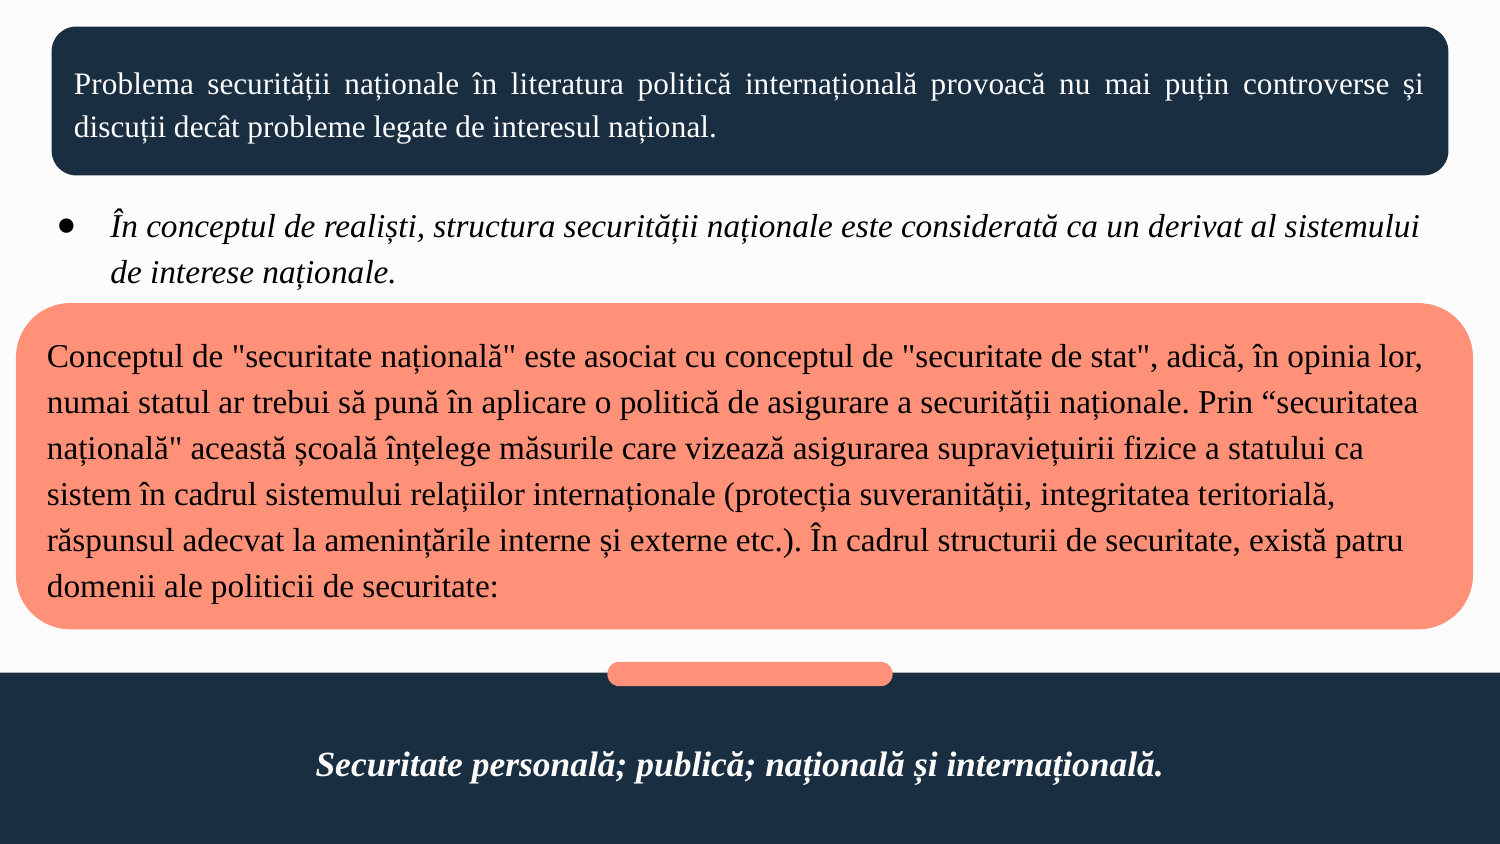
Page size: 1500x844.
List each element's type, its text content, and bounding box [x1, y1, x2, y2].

text_box Securitate personală; publică; națională și internațională. [256, 719, 1233, 799]
text_box Conceptul de "securitate națională" este asociat cu conceptul de "securitate de stat", adică, în opinia lor, numai statul ar trebui să pună în aplicare o politică de asigurare a securității naționale. Prin “securitatea națională" această școală înțelege măsurile care vizează asigurarea supraviețuirii fizice a statului ca sistem în cadrul sistemului relațiilor internaționale (protecția suveranității, integritatea teritorială, răspunsul adecvat la amenințările interne și externe etc.). În cadrul structurii de securitate, există patru domenii ale politicii de securitate: [15, 303, 1474, 630]
text_box În conceptul de realiști, structura securității naționale este considerată ca un derivat al sistemului de interese naționale. [20, 183, 1469, 306]
text_box Problema securității naționale în literatura politică internațională provoacă nu mai puțin controverse și discuții decât probleme legate de interesul național. [51, 26, 1449, 176]
